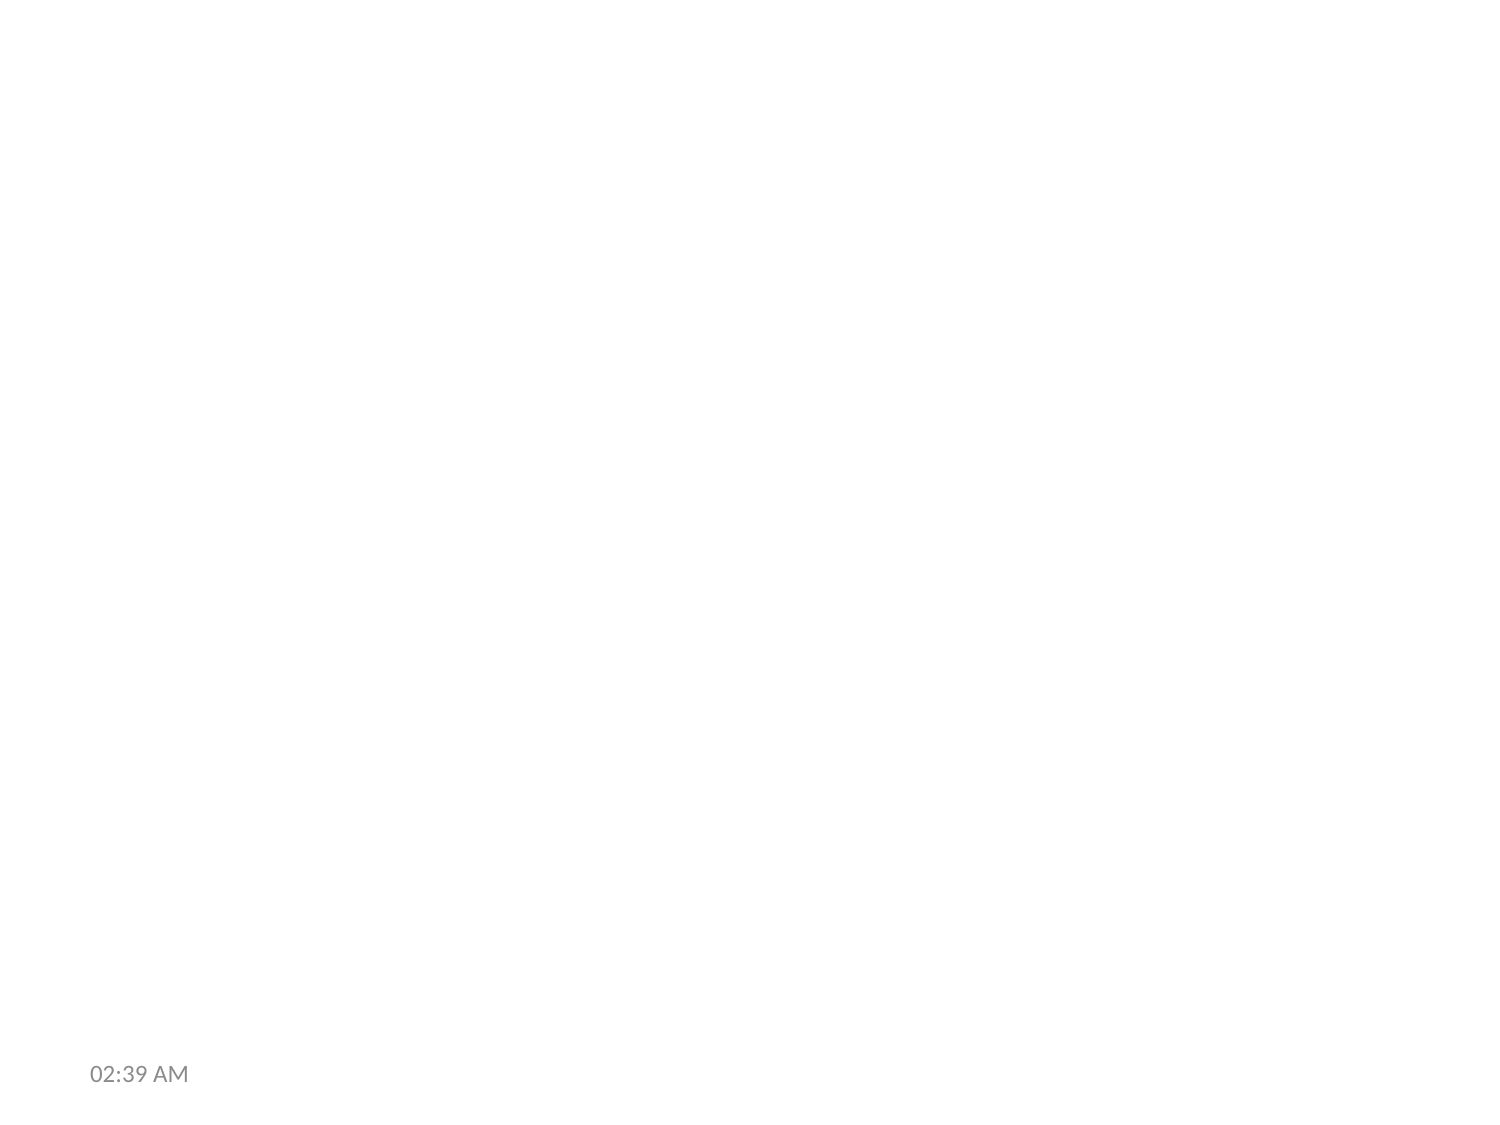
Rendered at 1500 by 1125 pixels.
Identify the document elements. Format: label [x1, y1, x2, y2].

slide_number [75, 1042, 425, 1103]
